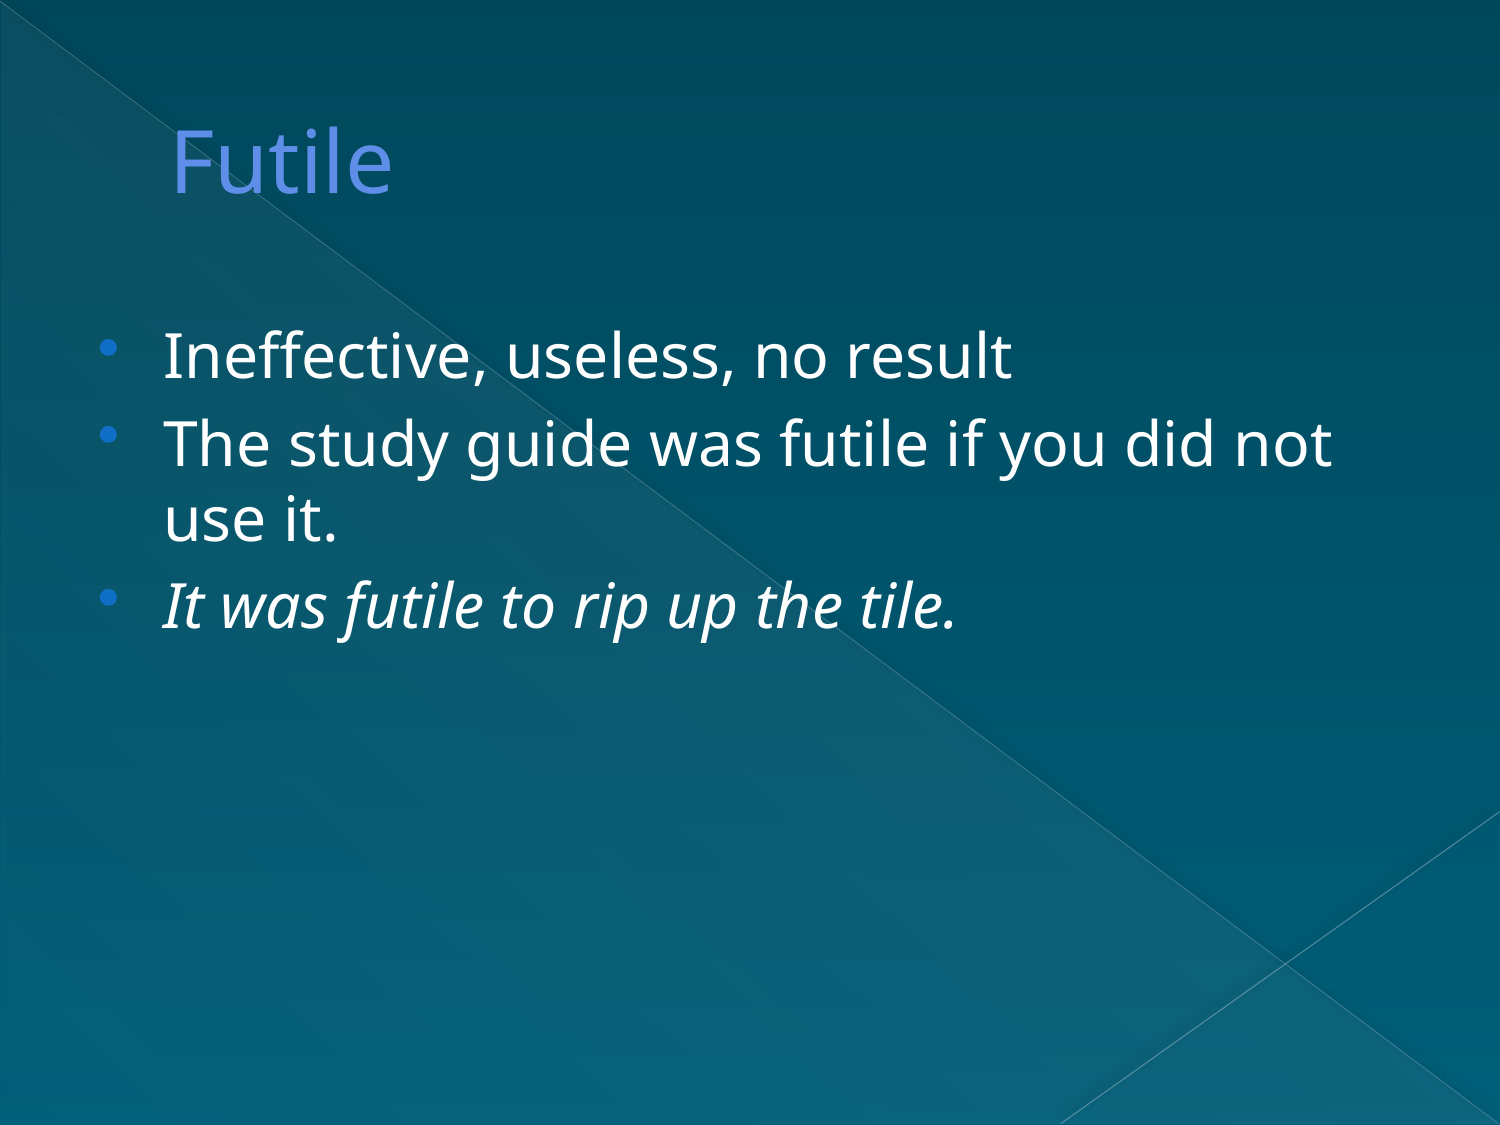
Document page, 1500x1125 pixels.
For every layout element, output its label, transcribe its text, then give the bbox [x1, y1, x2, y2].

list Ineffective, useless, no result The study guide was futile if you did not use it. It was futile to rip up the tile. [75, 308, 1425, 1059]
title Futile [75, 43, 1425, 274]
